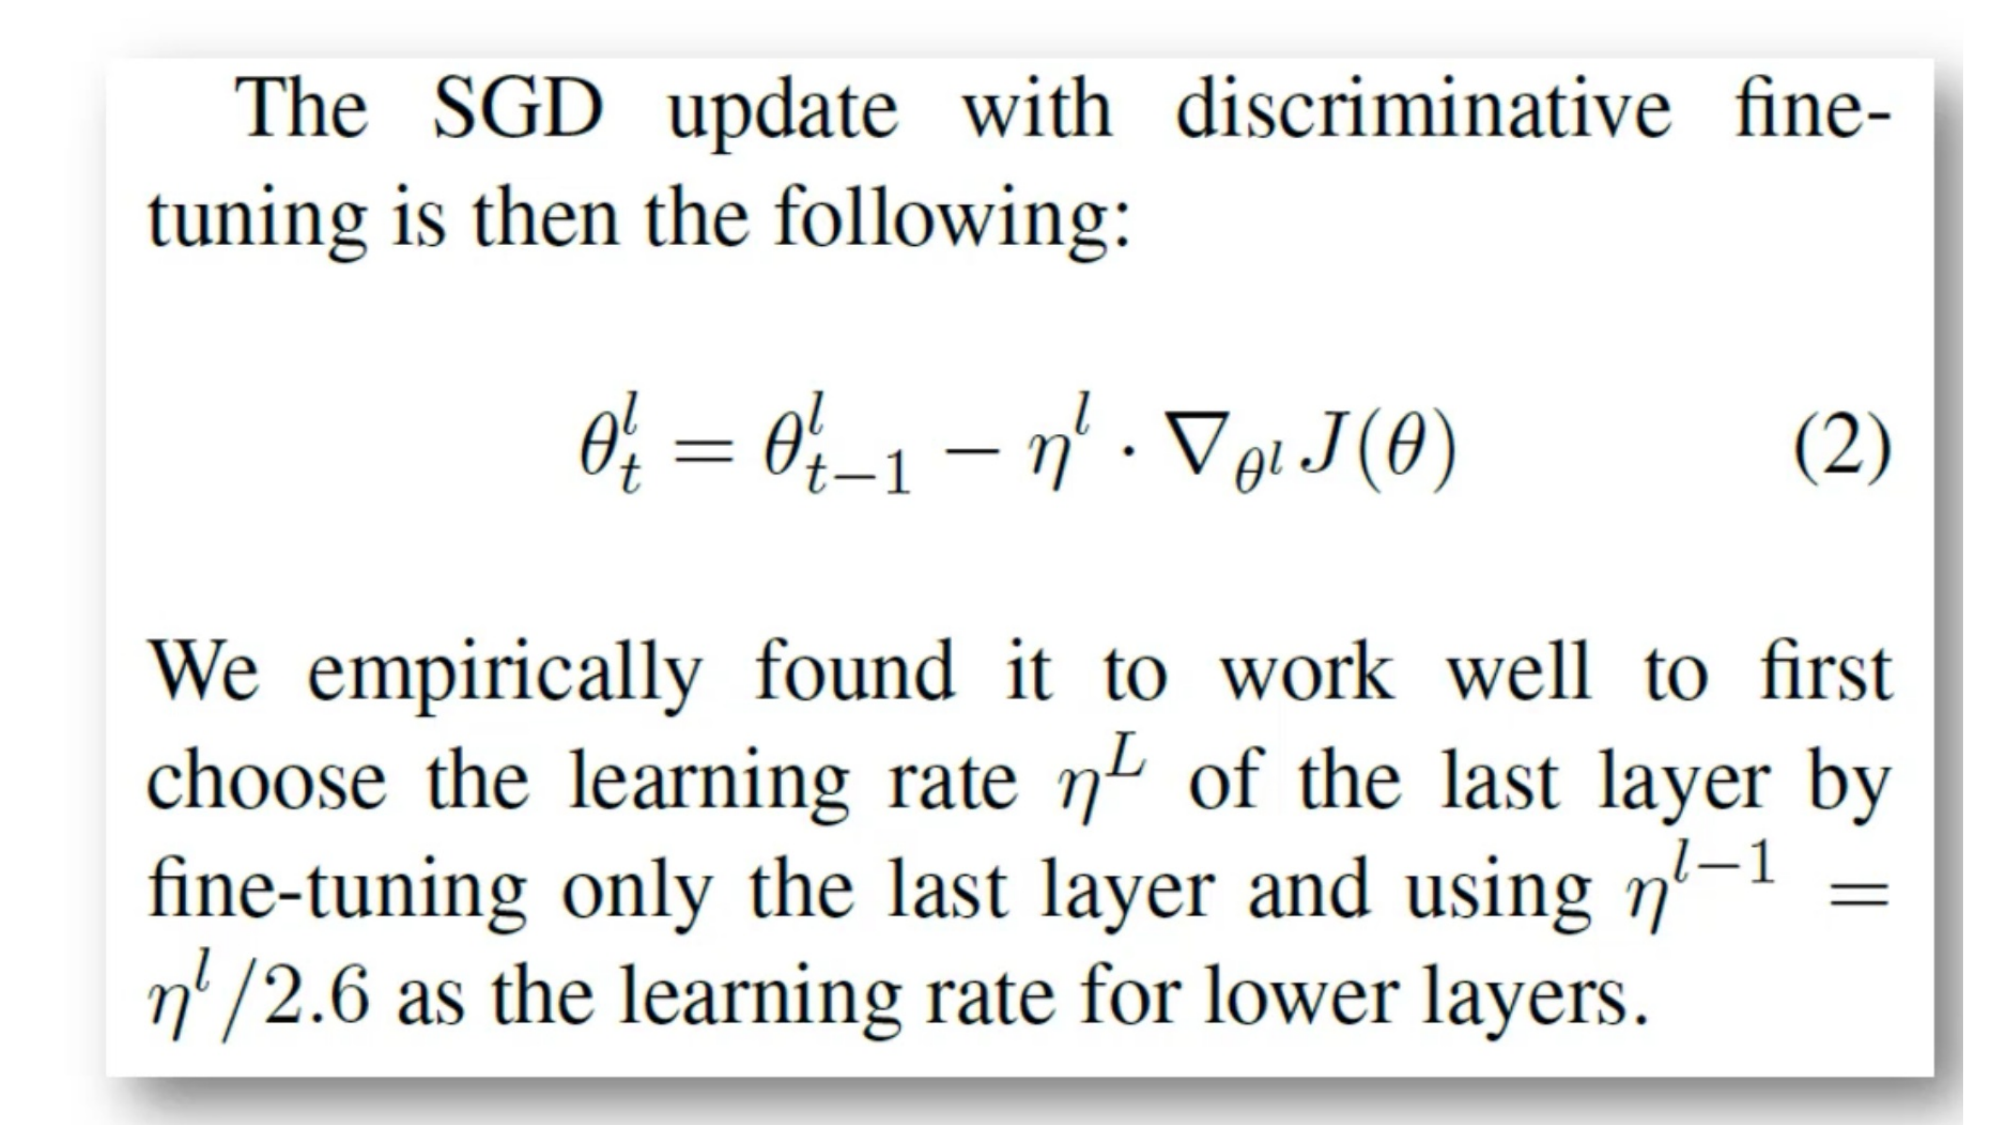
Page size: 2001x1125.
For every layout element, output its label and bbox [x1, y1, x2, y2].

list [36, 0, 1964, 1125]
